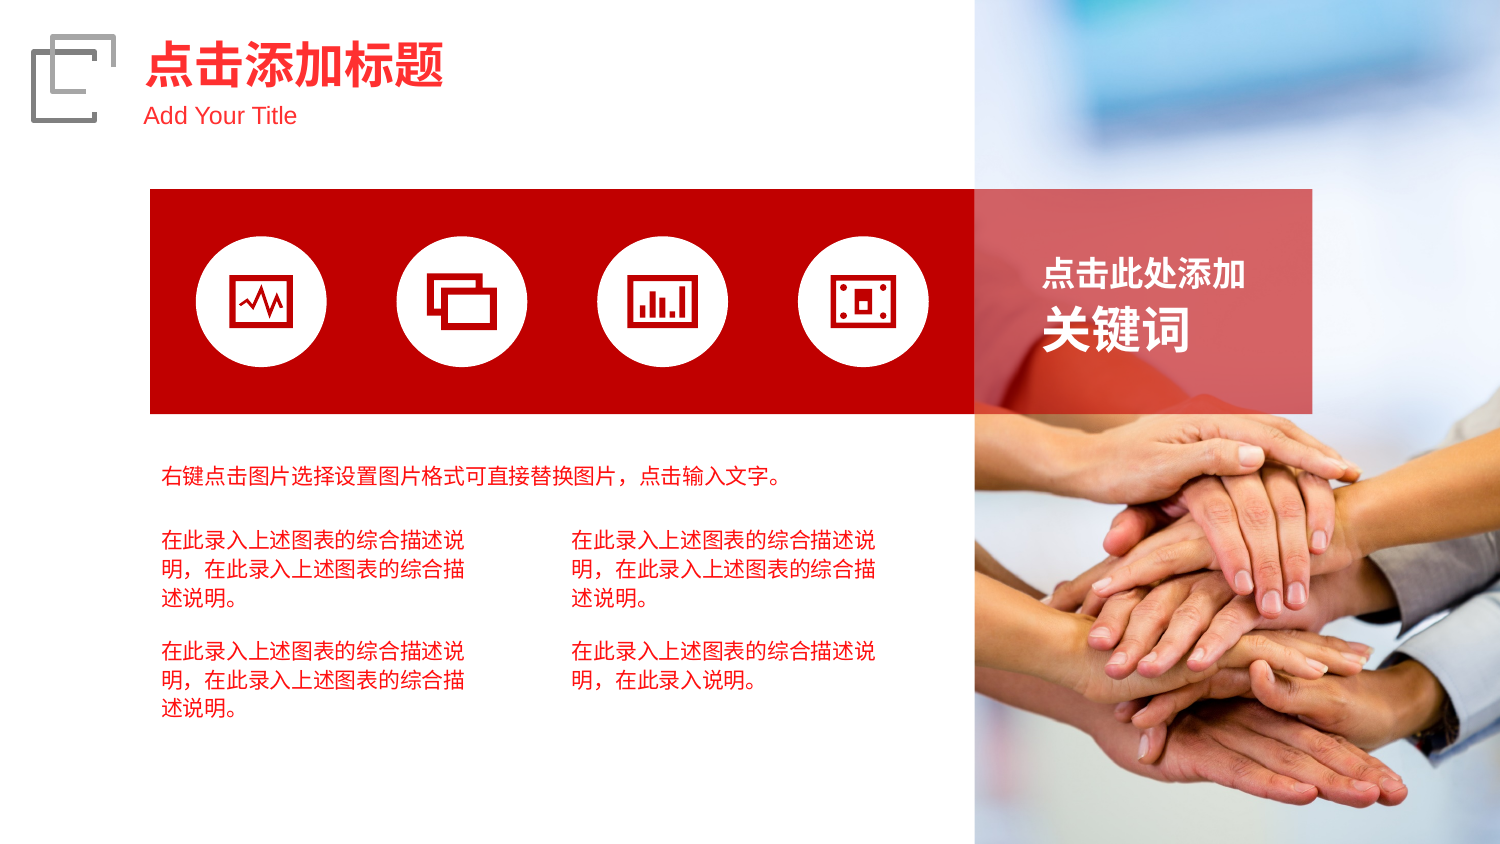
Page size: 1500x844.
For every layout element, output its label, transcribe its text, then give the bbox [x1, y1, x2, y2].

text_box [596, 236, 729, 368]
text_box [797, 236, 929, 368]
text_box 在此录入上述图表的综合描述说明，在此录入说明。 [560, 629, 910, 699]
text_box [396, 236, 528, 368]
text_box 点击添加标题 [133, 27, 457, 99]
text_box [195, 236, 327, 368]
text_box 在此录入上述图表的综合描述说明，在此录入上述图表的综合描述说明。 [150, 518, 499, 616]
text_box [972, 0, 1500, 844]
text_box 在此录入上述图表的综合描述说明，在此录入上述图表的综合描述说明。 [560, 518, 910, 616]
text_box 点击此处添加关键词 [1032, 243, 1258, 364]
text_box [977, 187, 1314, 416]
text_box Add Your Title [132, 93, 416, 135]
text_box 在此录入上述图表的综合描述说明，在此录入上述图表的综合描述说明。 [150, 629, 499, 727]
text_box 右键点击图片选择设置图片格式可直接替换图片，点击输入文字。 [150, 454, 923, 495]
text_box [148, 187, 977, 416]
